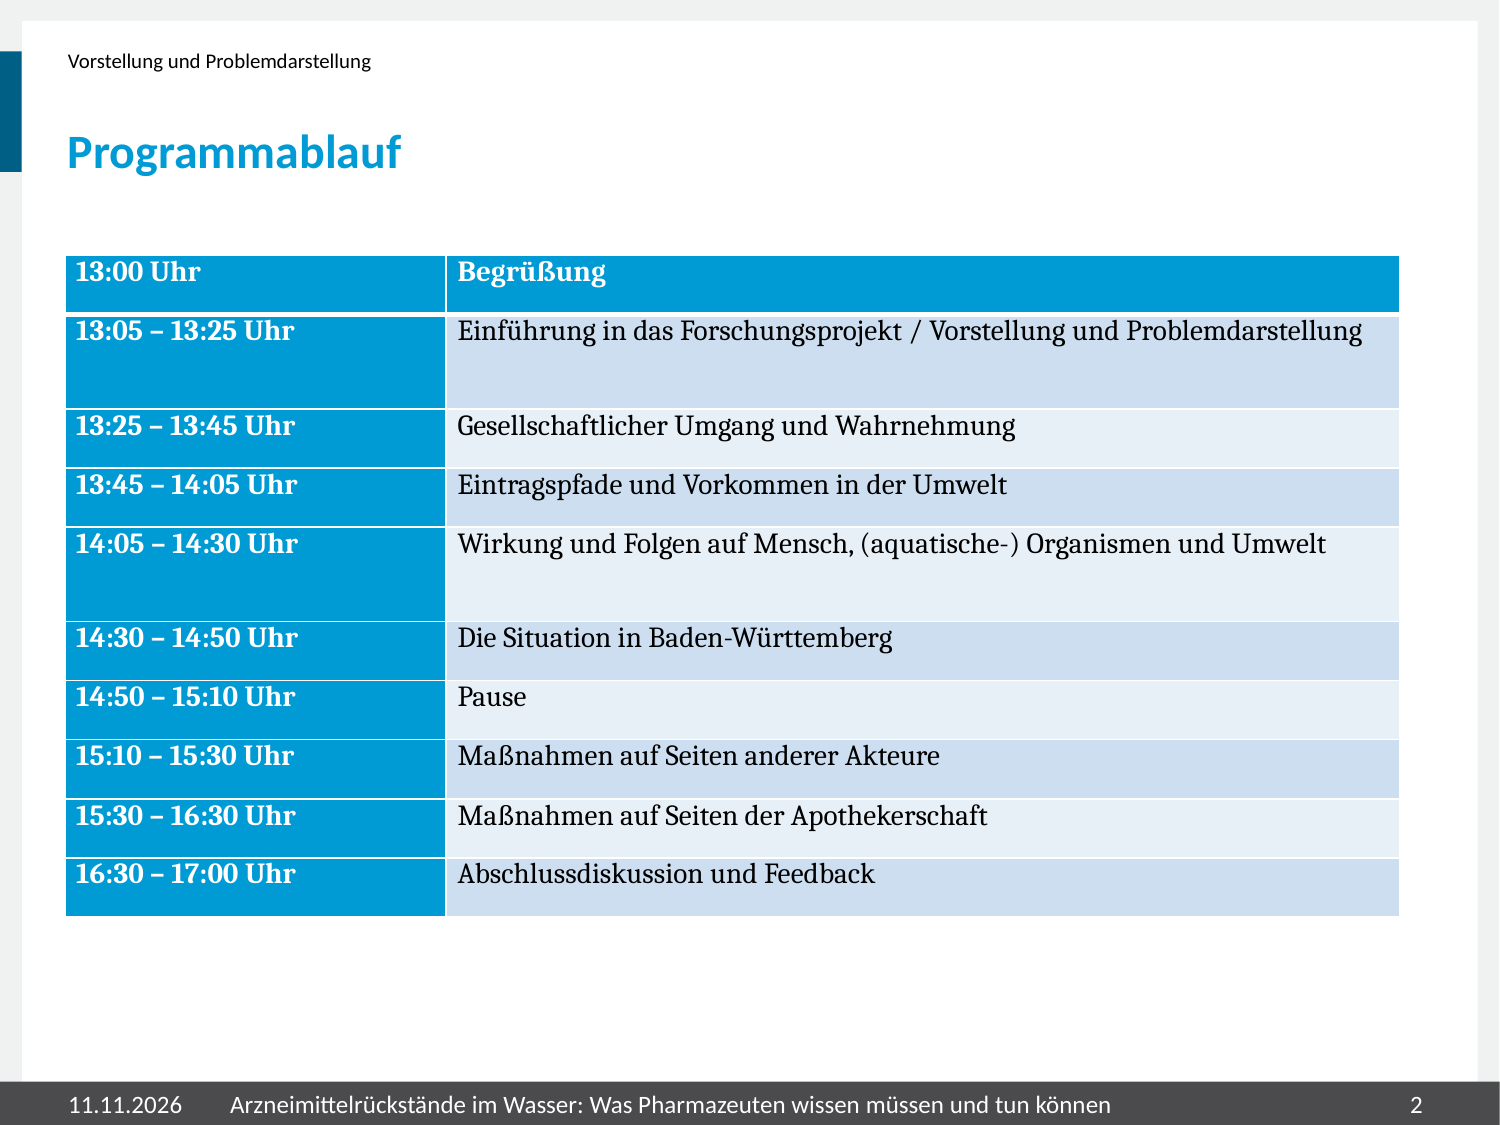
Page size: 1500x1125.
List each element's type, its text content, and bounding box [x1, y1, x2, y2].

table_cell Maßnahmen auf Seiten der Apothekerschaft [447, 800, 1399, 857]
table_header 13:00 Uhr [66, 256, 445, 312]
table_cell Abschlussdiskussion und Feedback [447, 859, 1399, 916]
table_cell 15:10 – 15:30 Uhr [66, 740, 445, 798]
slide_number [68, 1082, 230, 1125]
table_cell 13:45 – 14:05 Uhr [66, 469, 445, 526]
table_cell 14:30 – 14:50 Uhr [66, 622, 445, 680]
table_cell Die Situation in Baden-Württemberg [447, 622, 1399, 680]
table_cell Gesellschaftlicher Umgang und Wahrnehmung [447, 410, 1399, 467]
table_cell 16:30 – 17:00 Uhr [66, 859, 445, 916]
table_cell 13:05 – 13:25 Uhr [66, 317, 445, 408]
slide_number 2 [1331, 1082, 1423, 1125]
title Programmablauf [67, 77, 1418, 178]
table_cell 14:50 – 15:10 Uhr [66, 681, 445, 739]
table_cell Einführung in das Forschungsprojekt / Vorstellung und Problemdarstellung [447, 317, 1399, 408]
table_cell 13:25 – 13:45 Uhr [66, 410, 445, 467]
table_cell Pause [447, 681, 1399, 739]
table_cell 14:05 – 14:30 Uhr [66, 528, 445, 621]
table_cell Wirkung und Folgen auf Mensch, (aquatische-) Organismen und Umwelt [447, 528, 1399, 621]
table_cell Eintragspfade und Vorkommen in der Umwelt [447, 469, 1399, 526]
list Vorstellung und Problemdarstellung [67, 47, 1415, 86]
table_cell 15:30 – 16:30 Uhr [66, 800, 445, 857]
table_cell Maßnahmen auf Seiten anderer Akteure [447, 740, 1399, 798]
footer Arzneimittelrückstände im Wasser: Was Pharmazeuten wissen müssen und tun können [230, 1082, 1199, 1125]
table_header Begrüßung [447, 256, 1399, 312]
